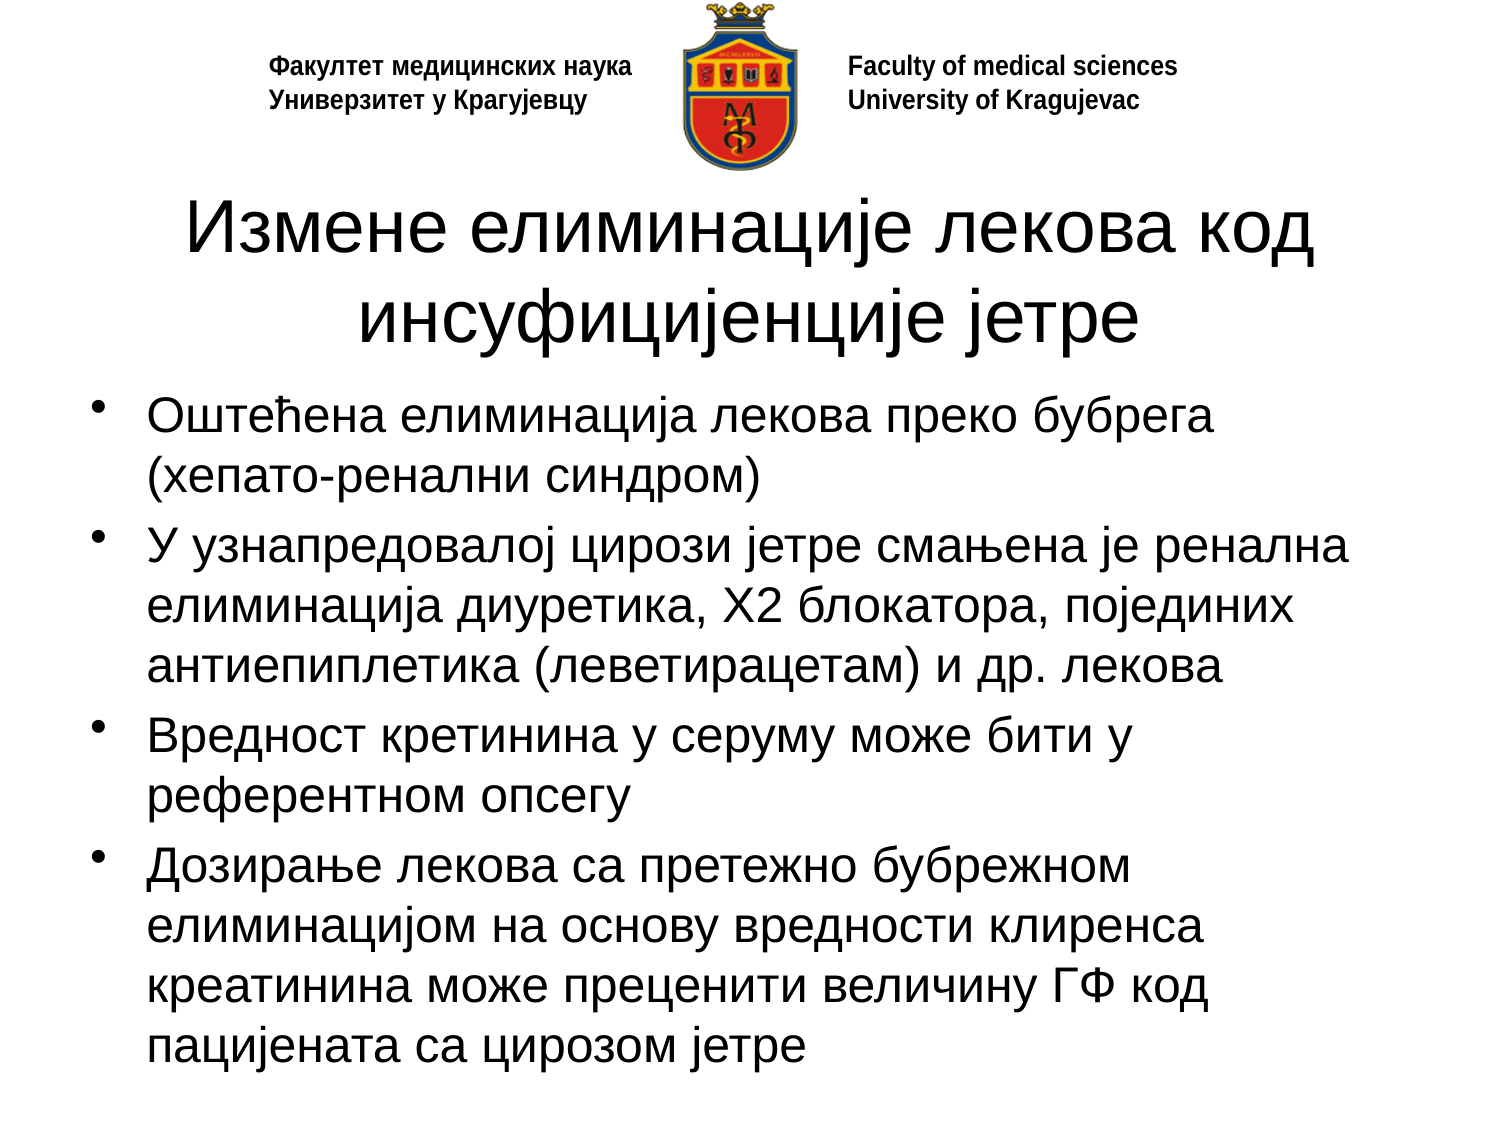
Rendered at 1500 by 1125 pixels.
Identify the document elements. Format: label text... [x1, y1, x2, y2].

list Оштећена елиминација лекова преко бубрега (хепато-ренални синдром) У узнапредовалој цирози јетре смањена је ренална елиминација диуретика, Х2 блокатора, појединих антиепиплетика (леветирацетам) и др. лекова Вредност кретинина у серуму може бити у референтном опсегу Дозирање лекова са претежно бубрежном елиминацијом на основу вредности клиренса креатинина може преценити величину ГФ код пацијената са цирозом јетре [74, 374, 1426, 1118]
title Измене елиминације лекова код инсуфицијенције јетре [74, 173, 1426, 362]
